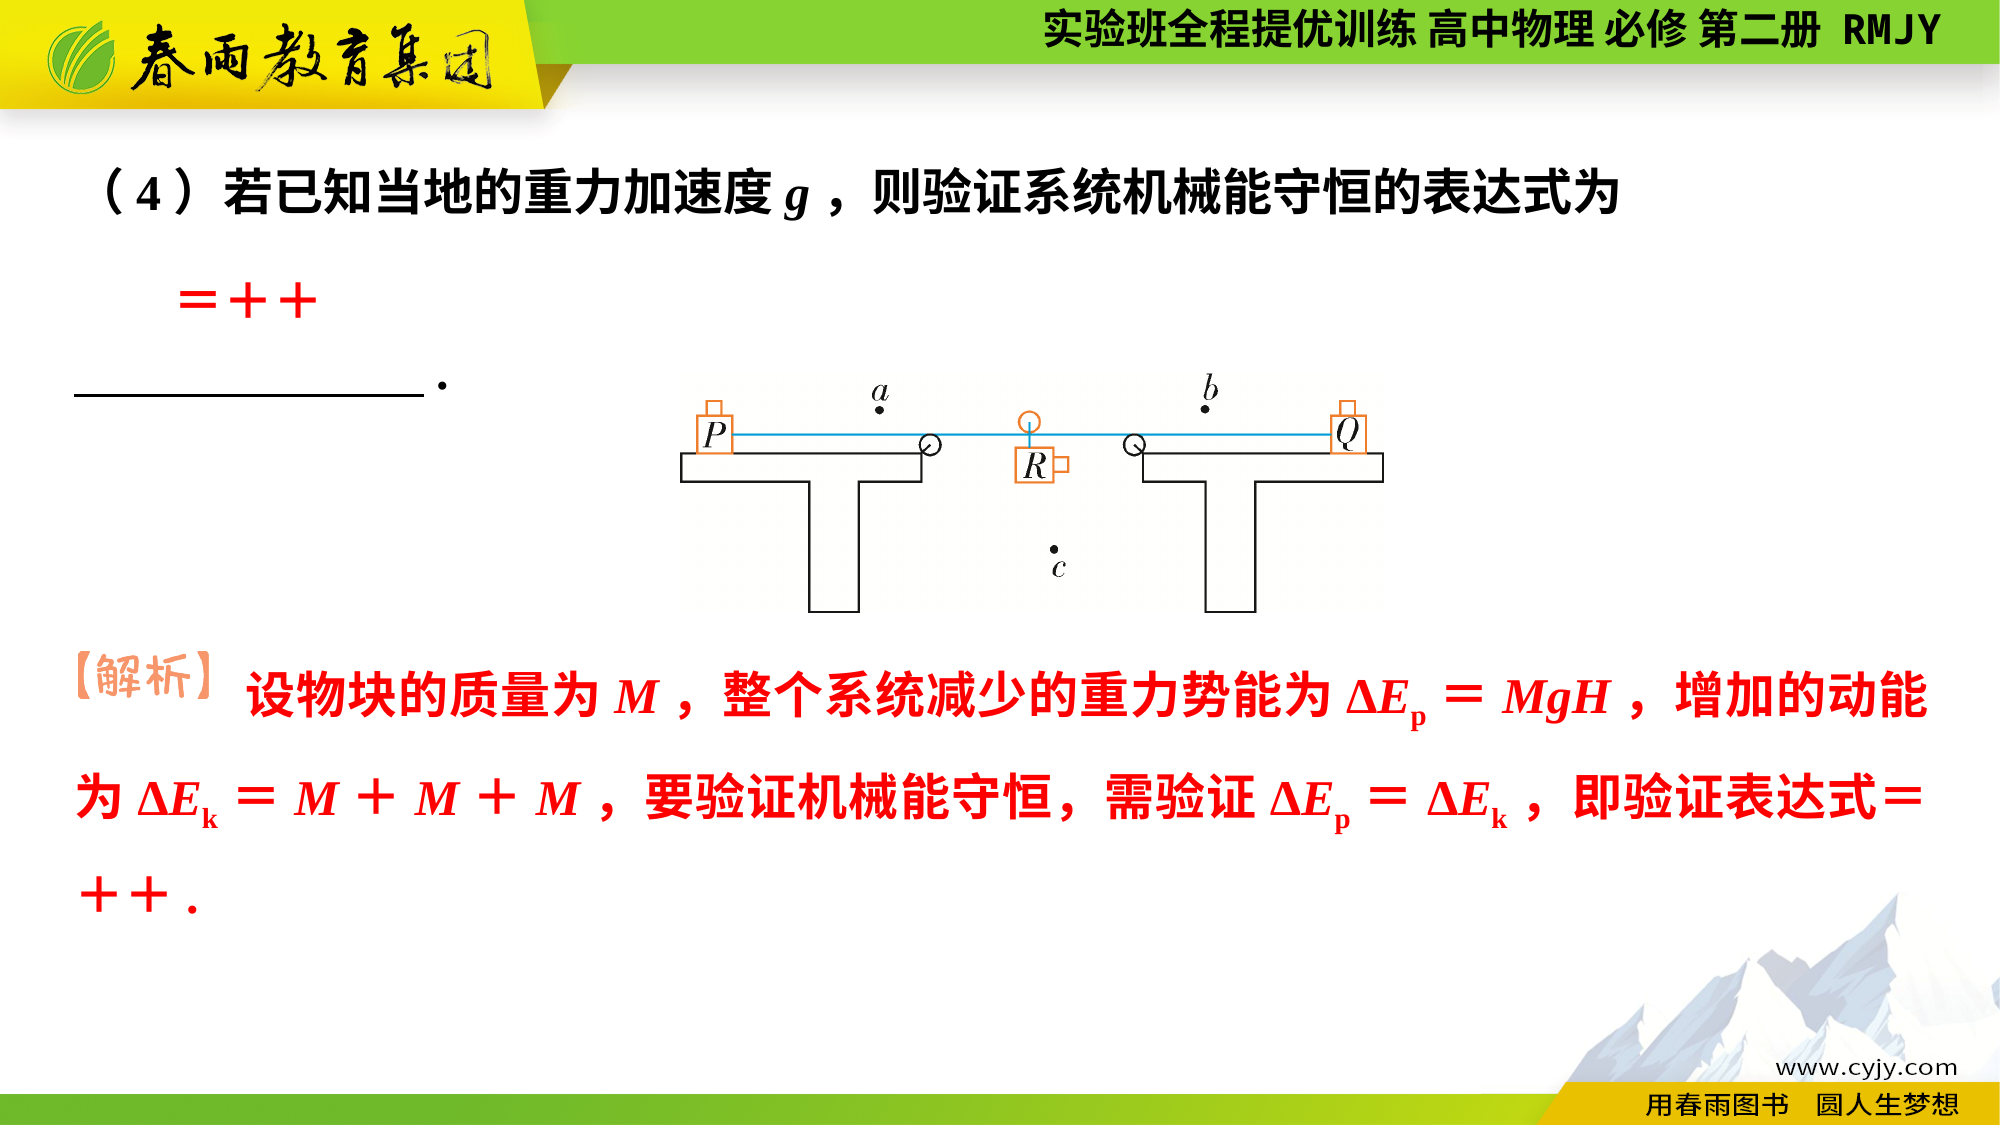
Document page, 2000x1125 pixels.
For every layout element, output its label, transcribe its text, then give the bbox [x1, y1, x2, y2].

list （4）若已知当地的重力加速度g，则验证系统机械能守恒的表达式为 . [59, 122, 1944, 399]
picture [0, 0, 2000, 1125]
